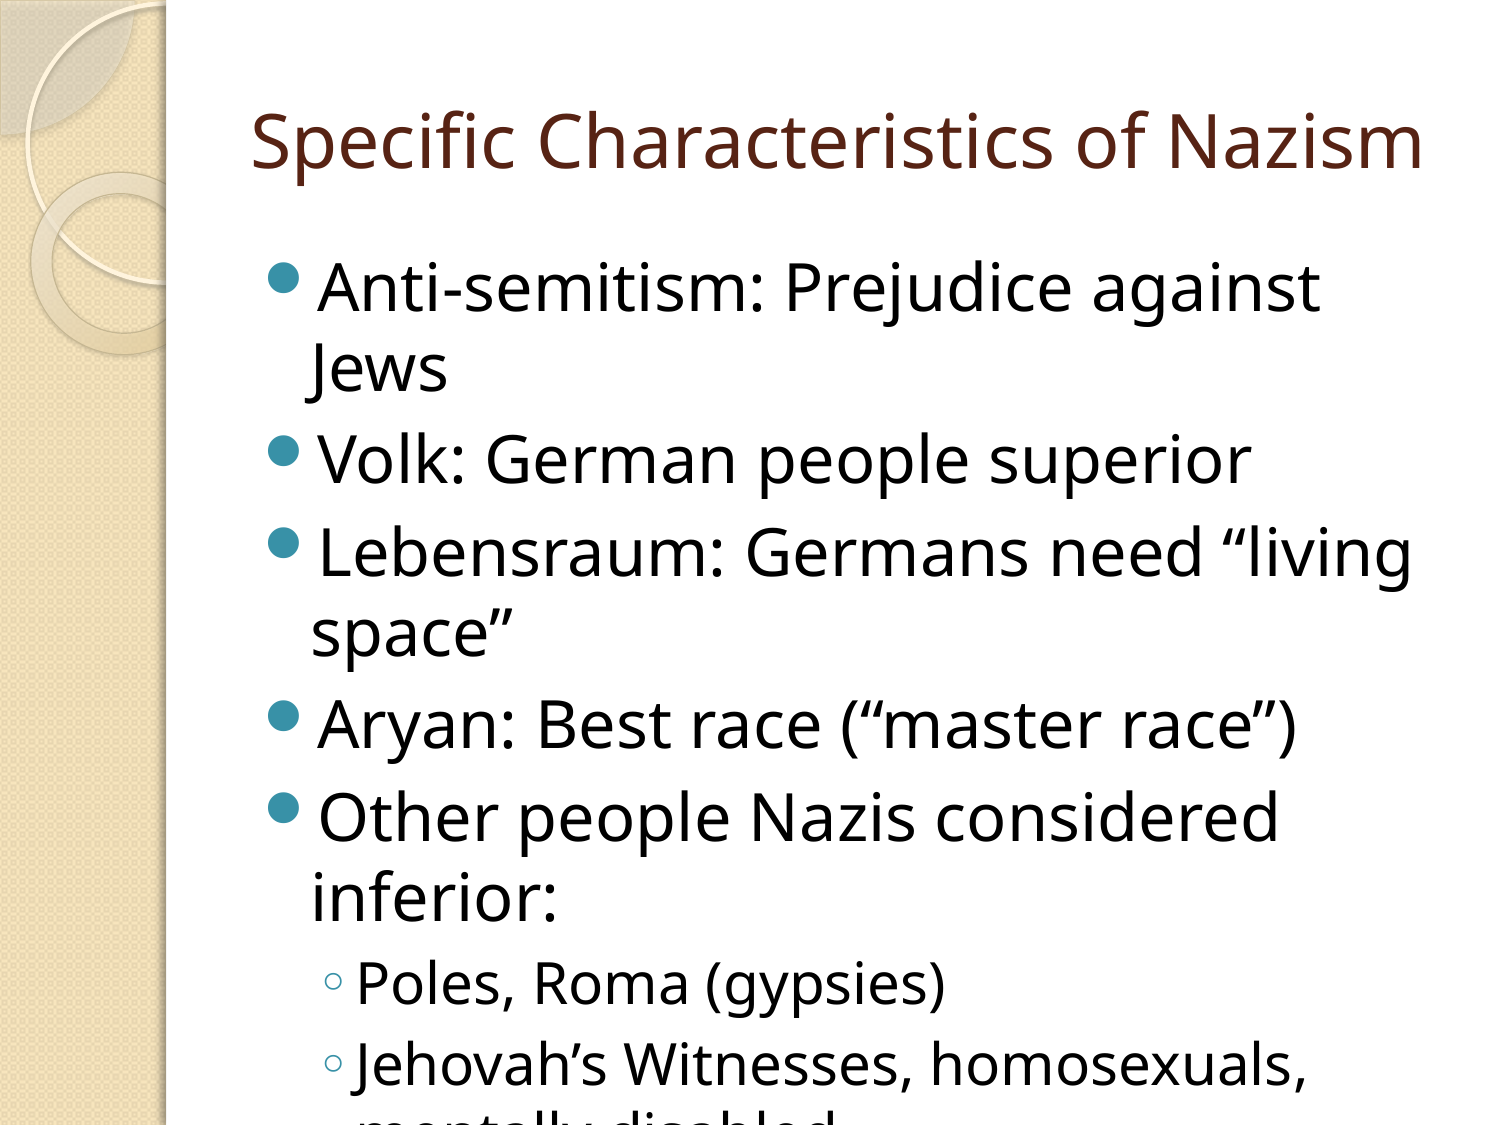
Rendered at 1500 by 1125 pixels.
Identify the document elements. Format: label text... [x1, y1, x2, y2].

list Anti-semitism: Prejudice against Jews Volk: German people superior Lebensraum: Germans need “living space” Aryan: Best race (“master race”) Other people Nazis considered inferior: Poles, Roma (gypsies) Jehovah’s Witnesses, homosexuals, mentally disabled [235, 237, 1466, 1025]
title Specific Characteristics of Nazism [235, 45, 1466, 233]
